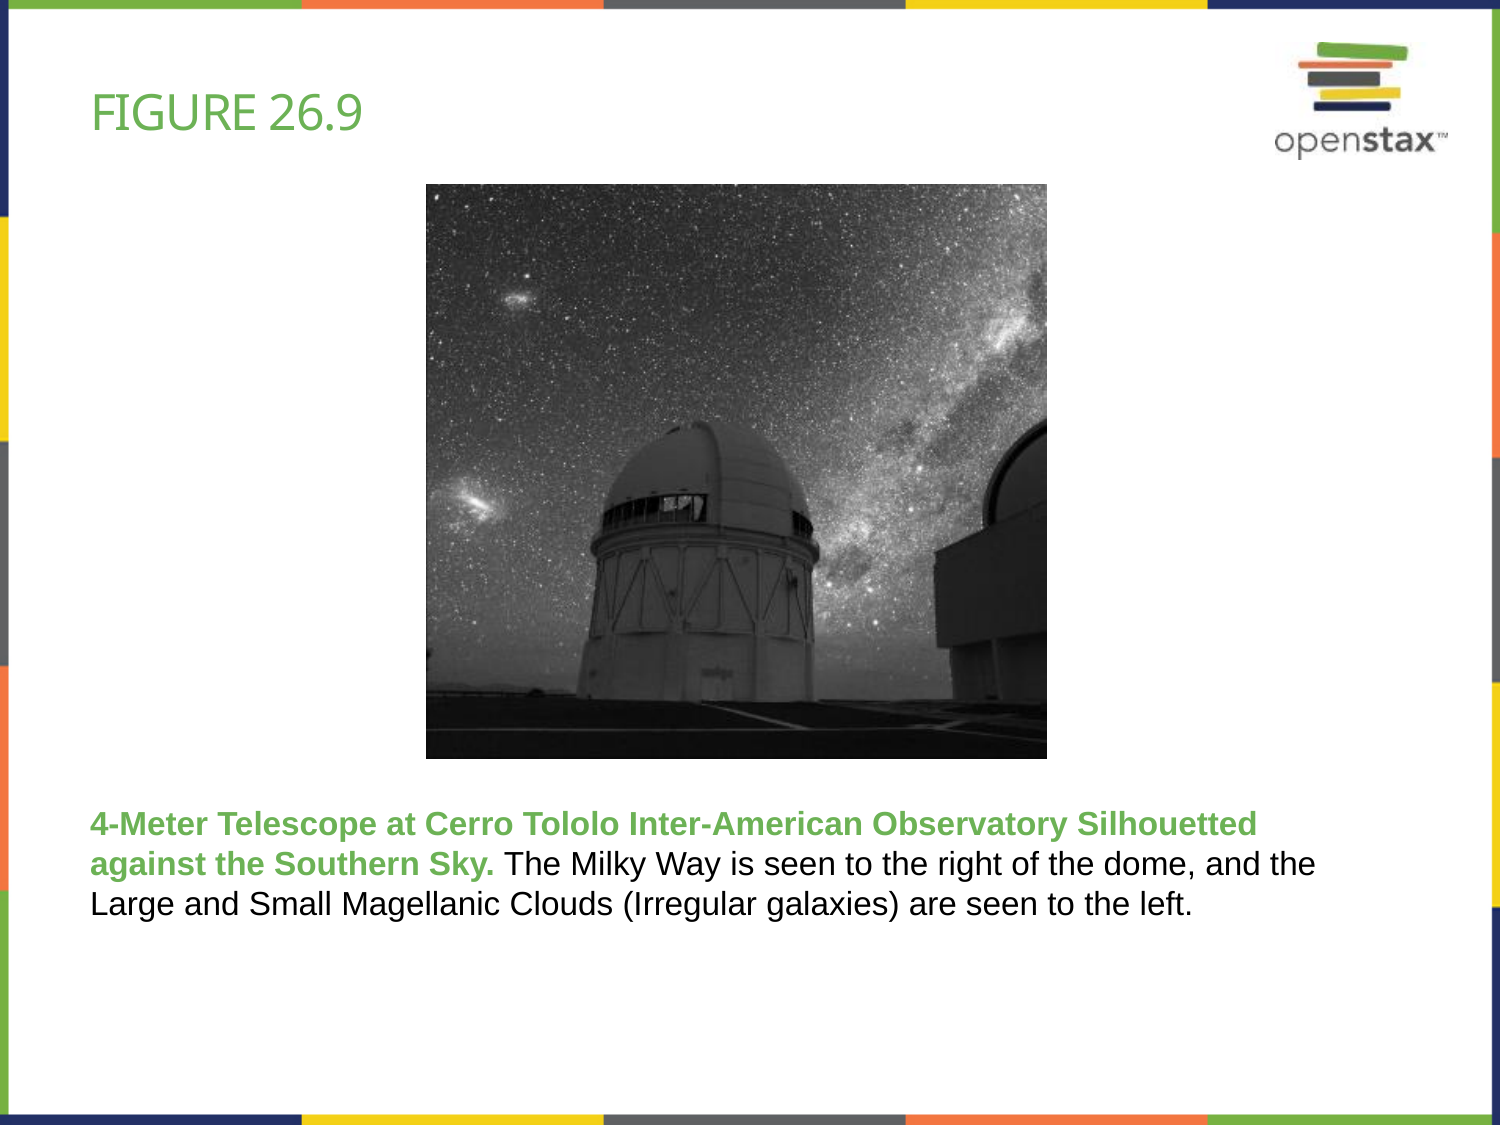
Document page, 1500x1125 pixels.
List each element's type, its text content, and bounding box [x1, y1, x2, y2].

list 4-Meter Telescope at Cerro Tololo Inter-American Observatory Silhouetted against the Southern Sky. The Milky Way is seen to the right of the dome, and the Large and Small Magellanic Clouds (Irregular galaxies) are seen to the left. [75, 794, 1398, 986]
title Figure 26.9 [75, 39, 1275, 148]
picture [0, 0, 1500, 1125]
